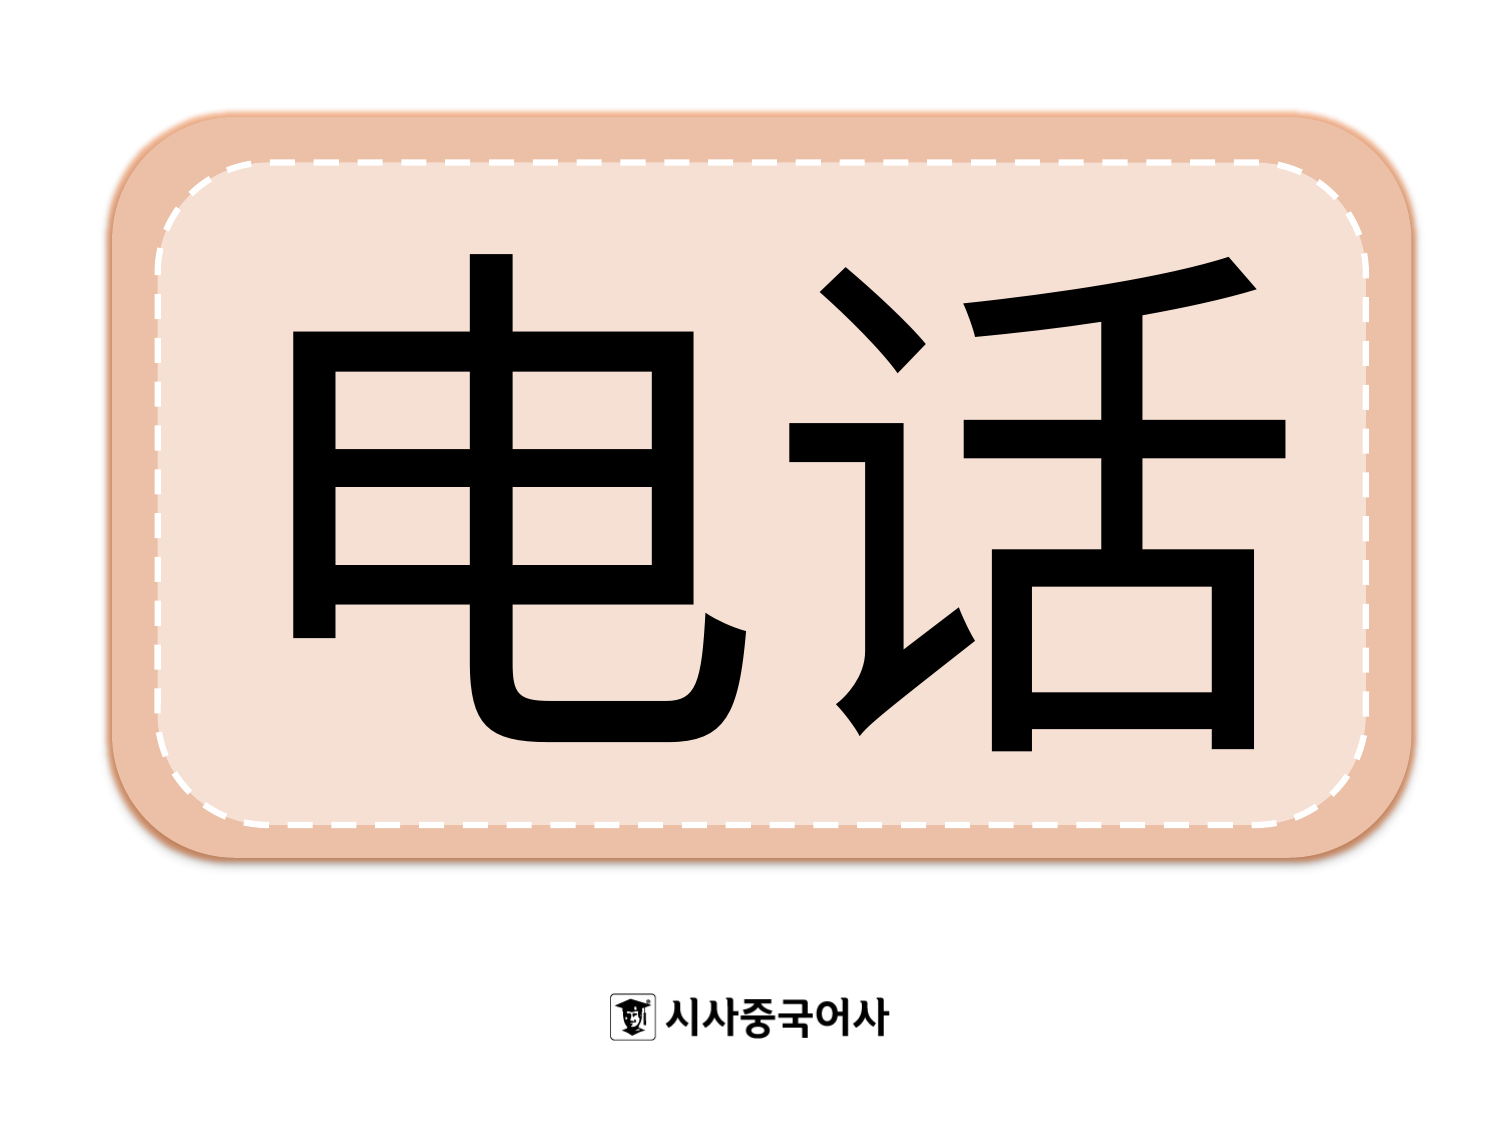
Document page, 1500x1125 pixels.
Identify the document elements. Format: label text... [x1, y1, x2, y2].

text_box 电话 [162, 160, 1371, 824]
picture [602, 987, 898, 1047]
